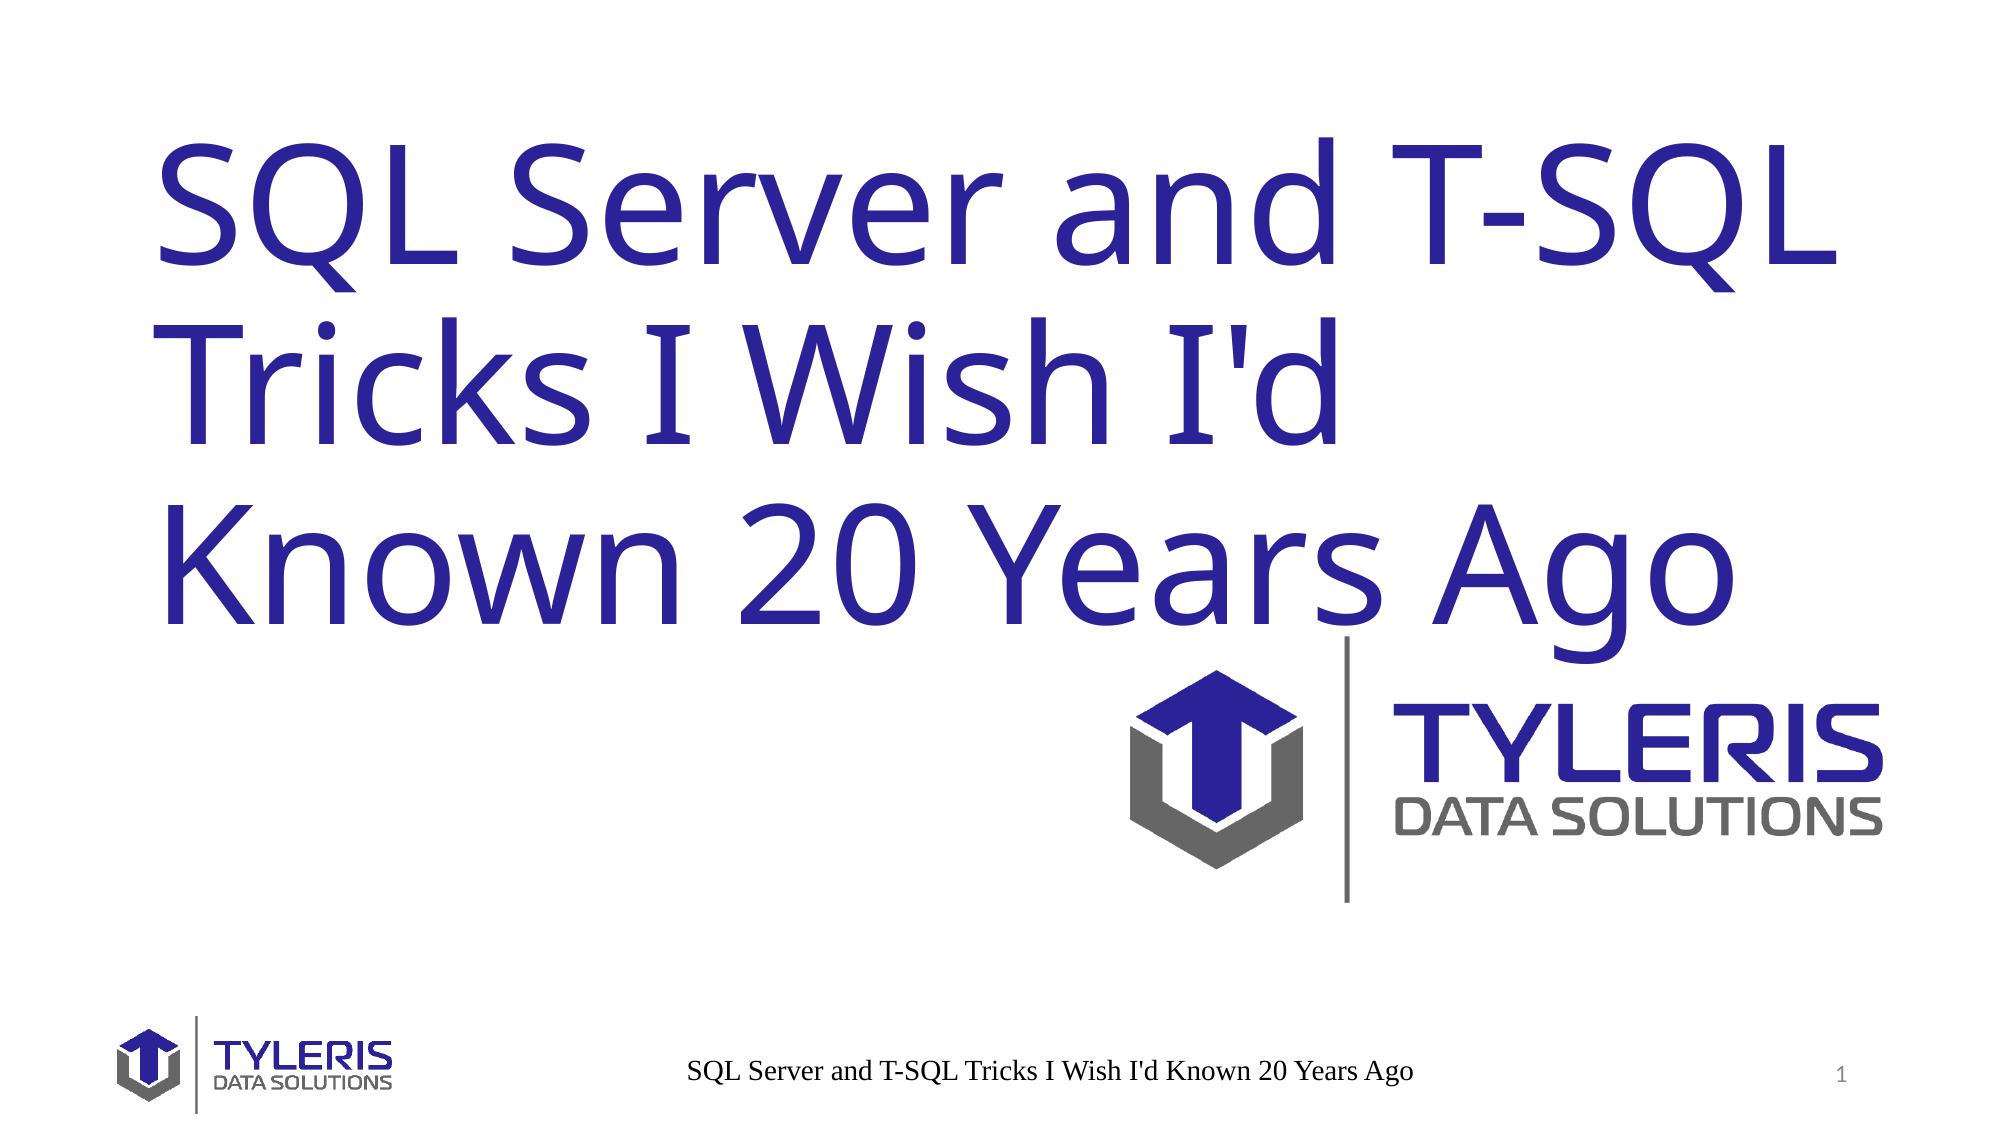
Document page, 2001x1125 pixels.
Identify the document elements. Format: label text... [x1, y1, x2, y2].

slide_number 1 [1778, 1042, 1863, 1103]
footer SQL Server and T-SQL Tricks I Wish I'd Known 20 Years Ago [599, 1039, 1502, 1099]
picture [1130, 636, 1883, 903]
title SQL Server and T-SQL Tricks I Wish I'd Known 20 Years Ago [137, 105, 1863, 678]
picture [117, 1016, 392, 1114]
